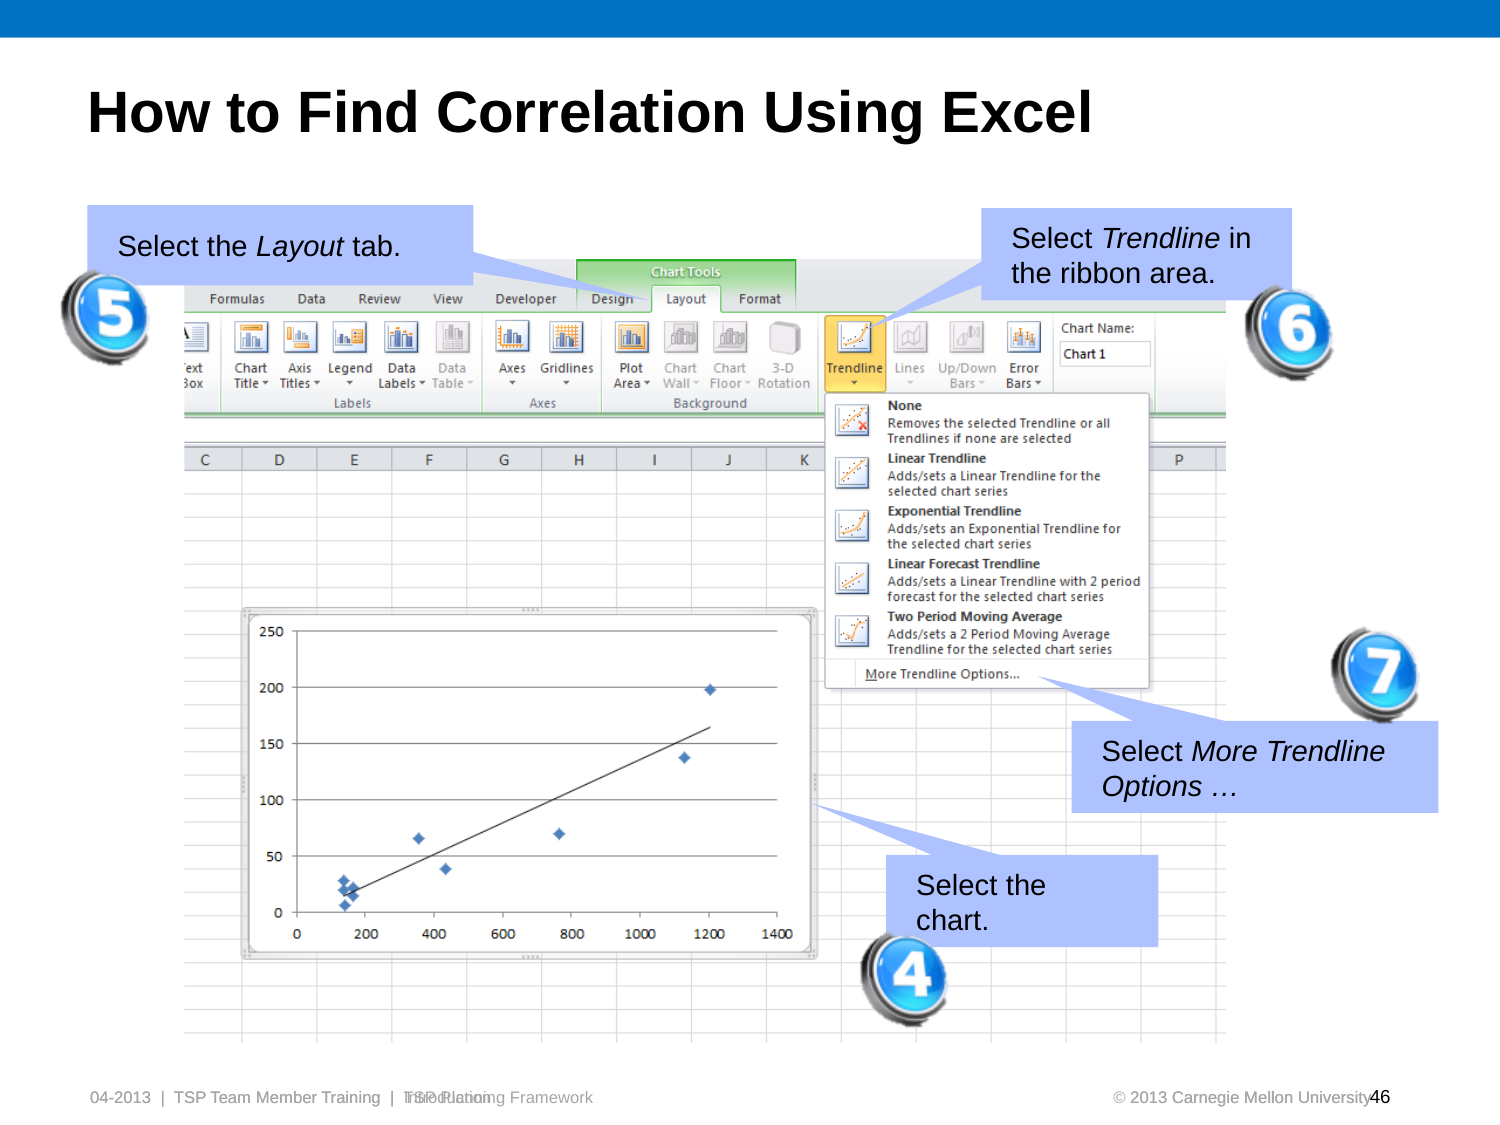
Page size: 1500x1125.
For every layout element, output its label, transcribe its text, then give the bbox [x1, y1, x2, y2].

text_box Select More Trendline Options … [1231, 720, 1439, 813]
picture [44, 245, 1366, 1043]
text_box Select Trendline in the ribbon area. [981, 208, 1293, 259]
picture [1317, 602, 1445, 745]
text_box Select the Layout tab. [87, 205, 492, 257]
title How to Find Correlation Using Excel [87, 87, 1439, 226]
